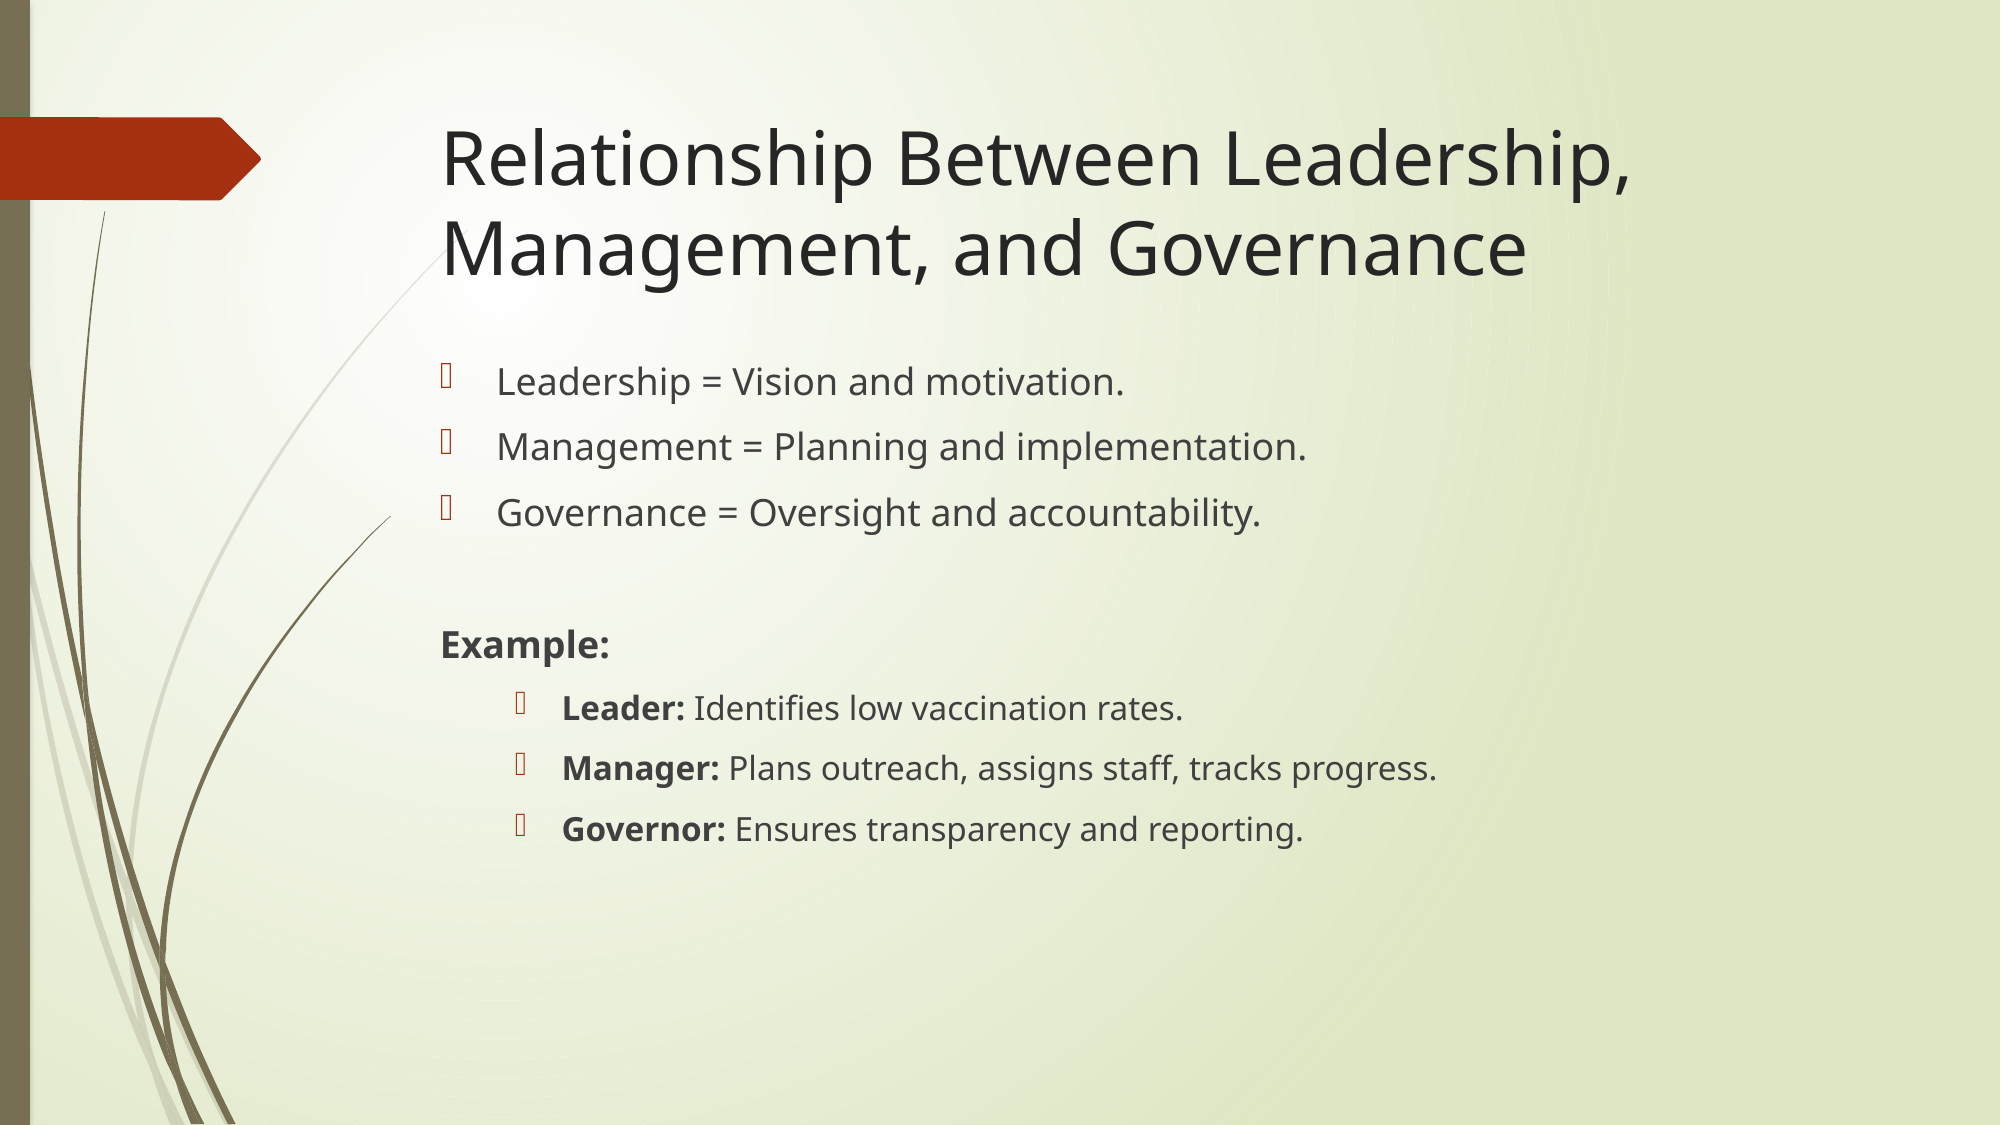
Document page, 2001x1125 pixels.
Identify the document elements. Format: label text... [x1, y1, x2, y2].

list Leadership = Vision and motivation. Management = Planning and implementation. Governance = Oversight and accountability. Example: Leader: Identifies low vaccination rates. Manager: Plans outreach, assigns staff, tracks progress. Governor: Ensures transparency and reporting. [424, 350, 1888, 970]
title Relationship Between Leadership, Management, and Governance [425, 102, 1888, 313]
